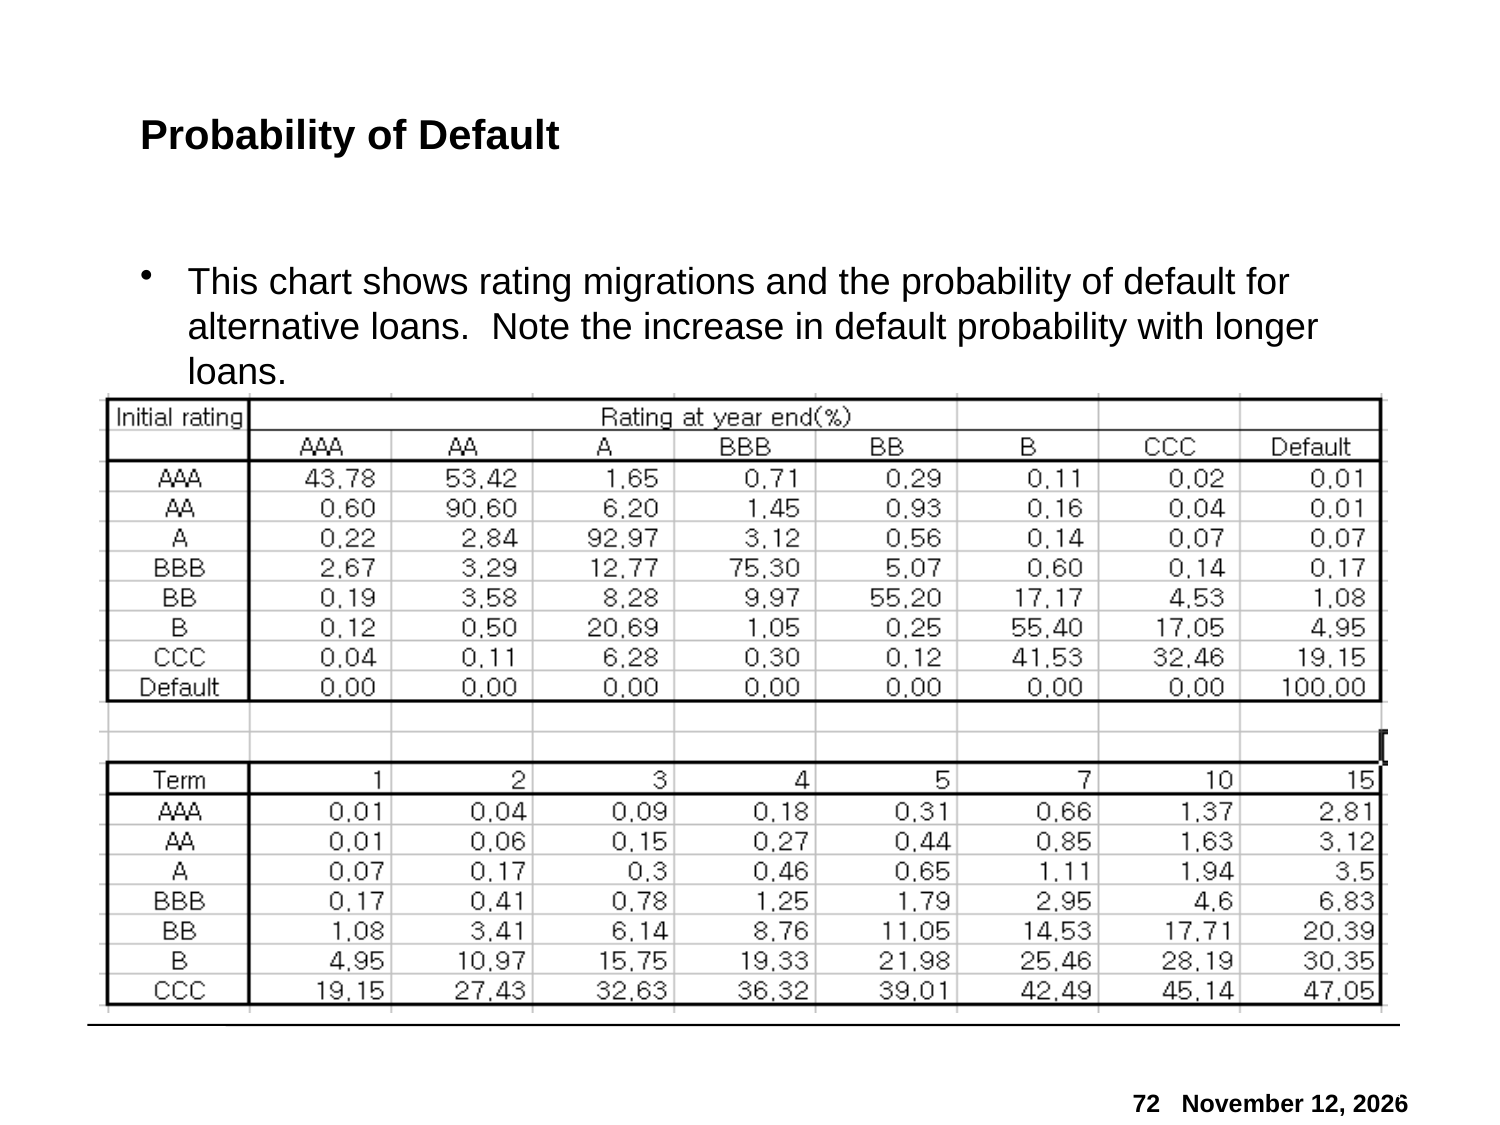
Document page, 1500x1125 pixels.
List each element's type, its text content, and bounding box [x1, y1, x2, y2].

title Probability of Default [124, 99, 1401, 226]
list This chart shows rating migrations and the probability of default for alternative loans. Note the increase in default probability with longer loans. [124, 249, 1426, 1013]
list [99, 393, 1388, 1013]
